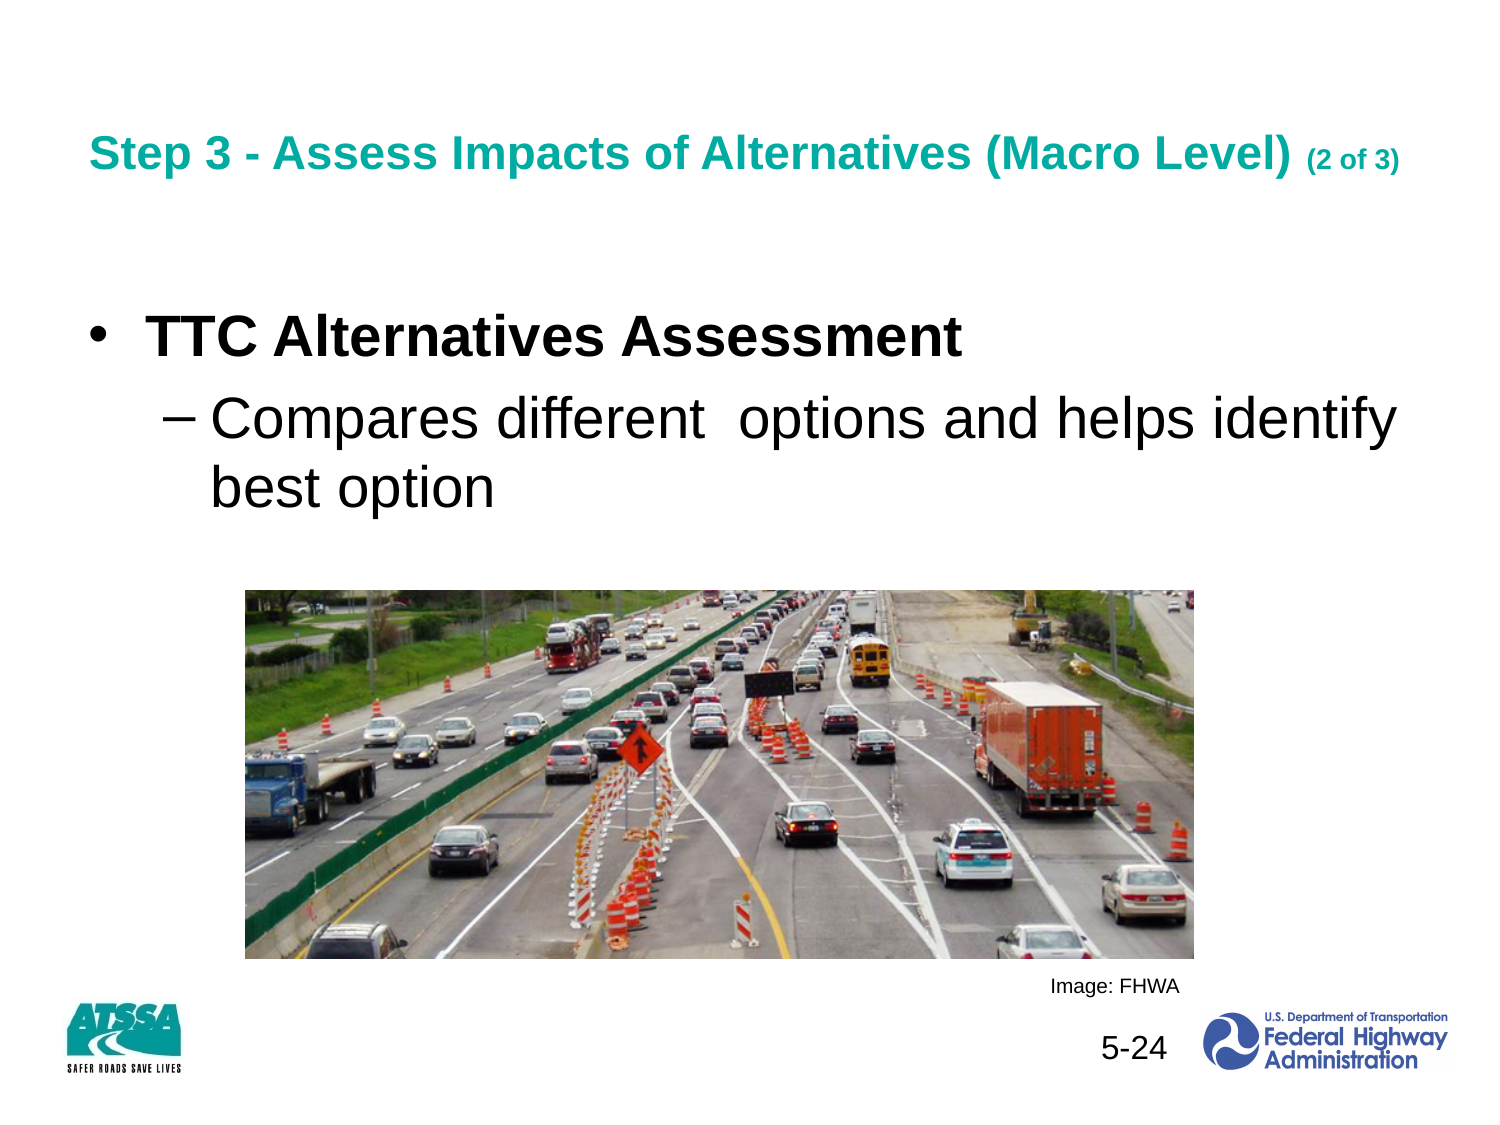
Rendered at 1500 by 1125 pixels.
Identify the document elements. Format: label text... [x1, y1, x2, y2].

text_box Image: FHWA [1035, 965, 1236, 1006]
title Step 3 - Assess Impacts of Alternatives (Macro Level) (2 of 3) [73, 96, 1424, 205]
picture [63, 997, 185, 1077]
picture [244, 589, 1194, 960]
picture [1200, 1008, 1450, 1072]
list TTC Alternatives Assessment Compares different options and helps identify best option [73, 290, 1424, 1012]
